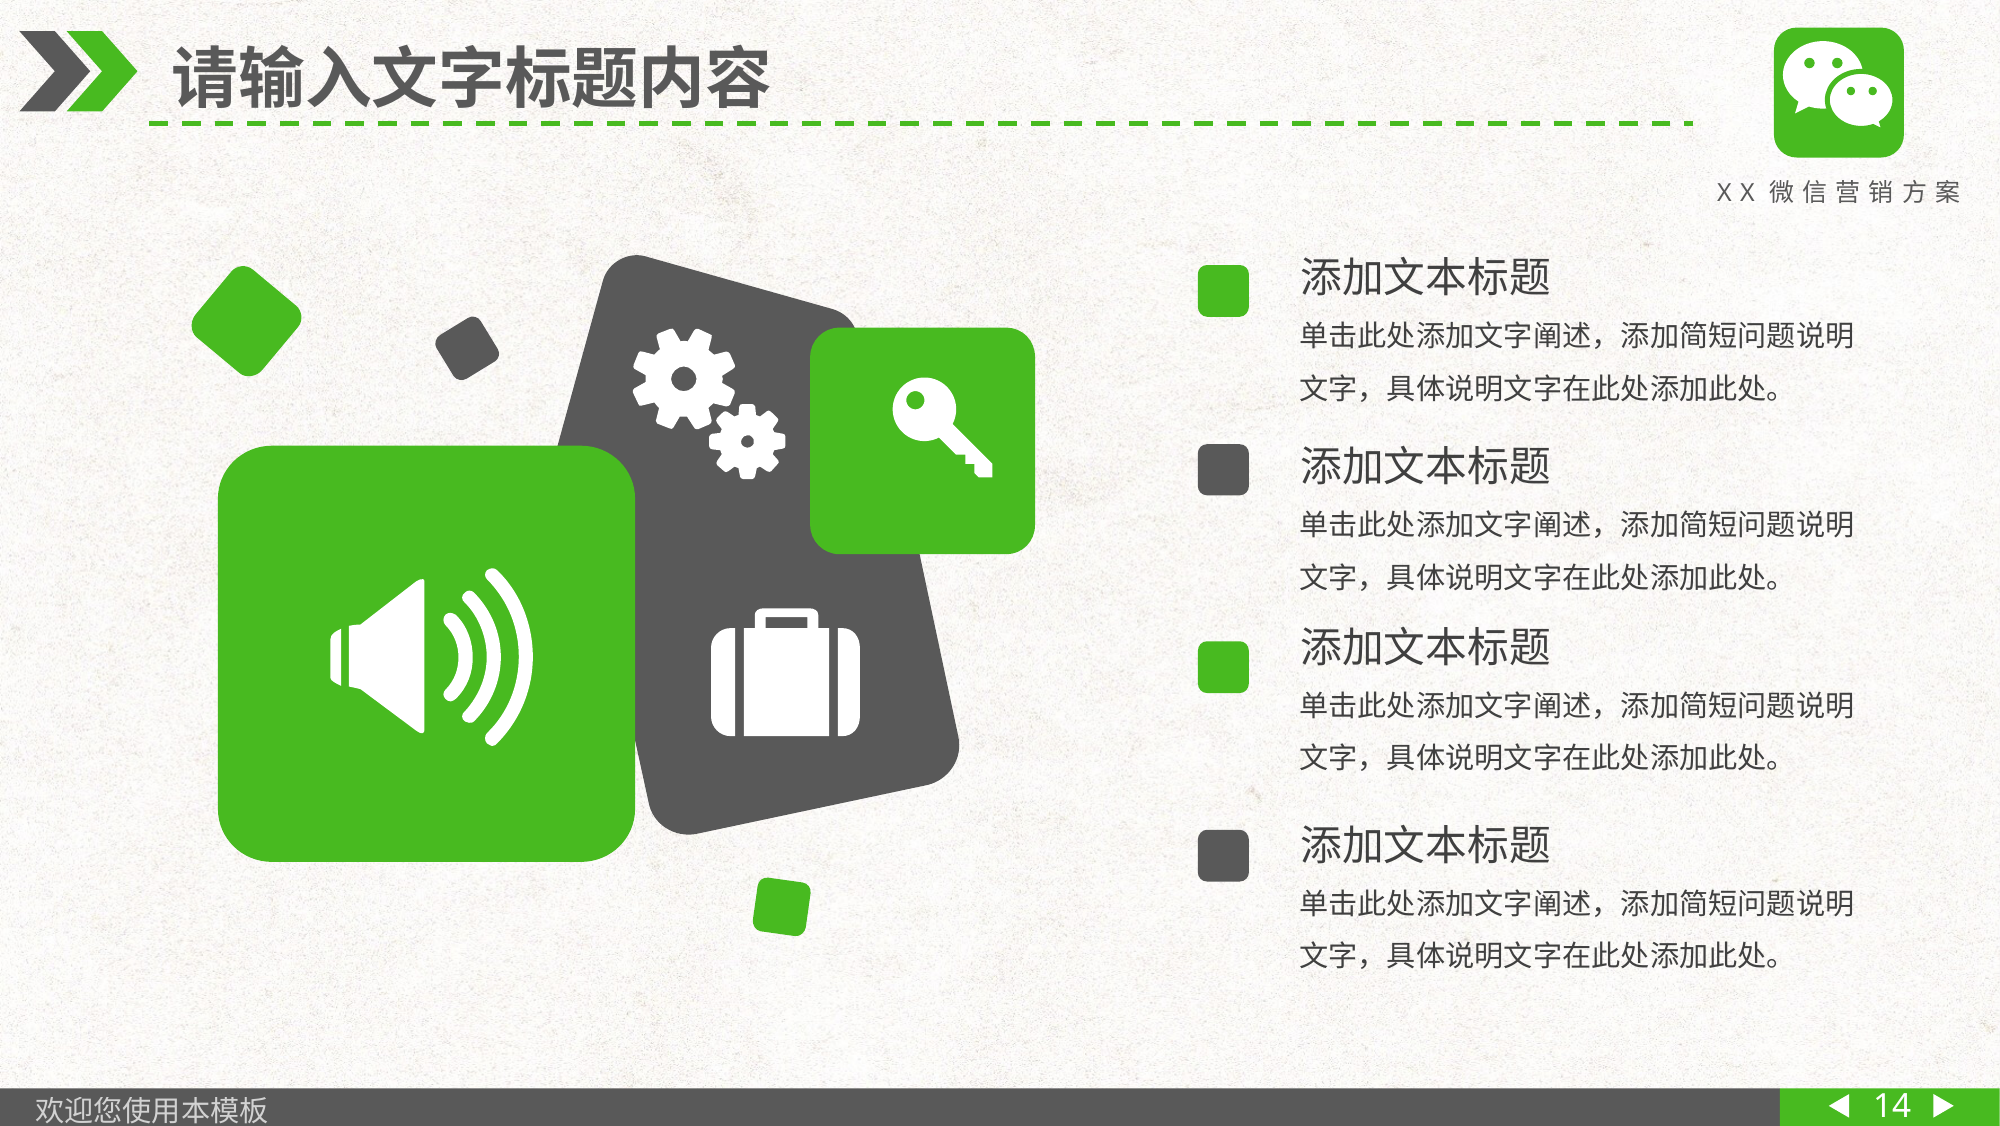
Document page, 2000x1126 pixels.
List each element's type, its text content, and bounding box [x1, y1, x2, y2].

text_box 请输入文字标题内容 [125, 28, 1354, 124]
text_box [1197, 432, 1890, 603]
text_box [1692, 27, 1986, 215]
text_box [1197, 243, 1890, 414]
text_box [217, 445, 636, 863]
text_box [641, 467, 964, 839]
text_box [64, 28, 140, 114]
text_box [191, 266, 302, 377]
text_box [545, 251, 862, 466]
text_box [809, 327, 1036, 555]
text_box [1197, 612, 1890, 783]
text_box [752, 877, 811, 937]
picture [0, 0, 2000, 1088]
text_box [1197, 811, 1890, 982]
text_box [17, 28, 92, 114]
text_box [435, 316, 499, 380]
